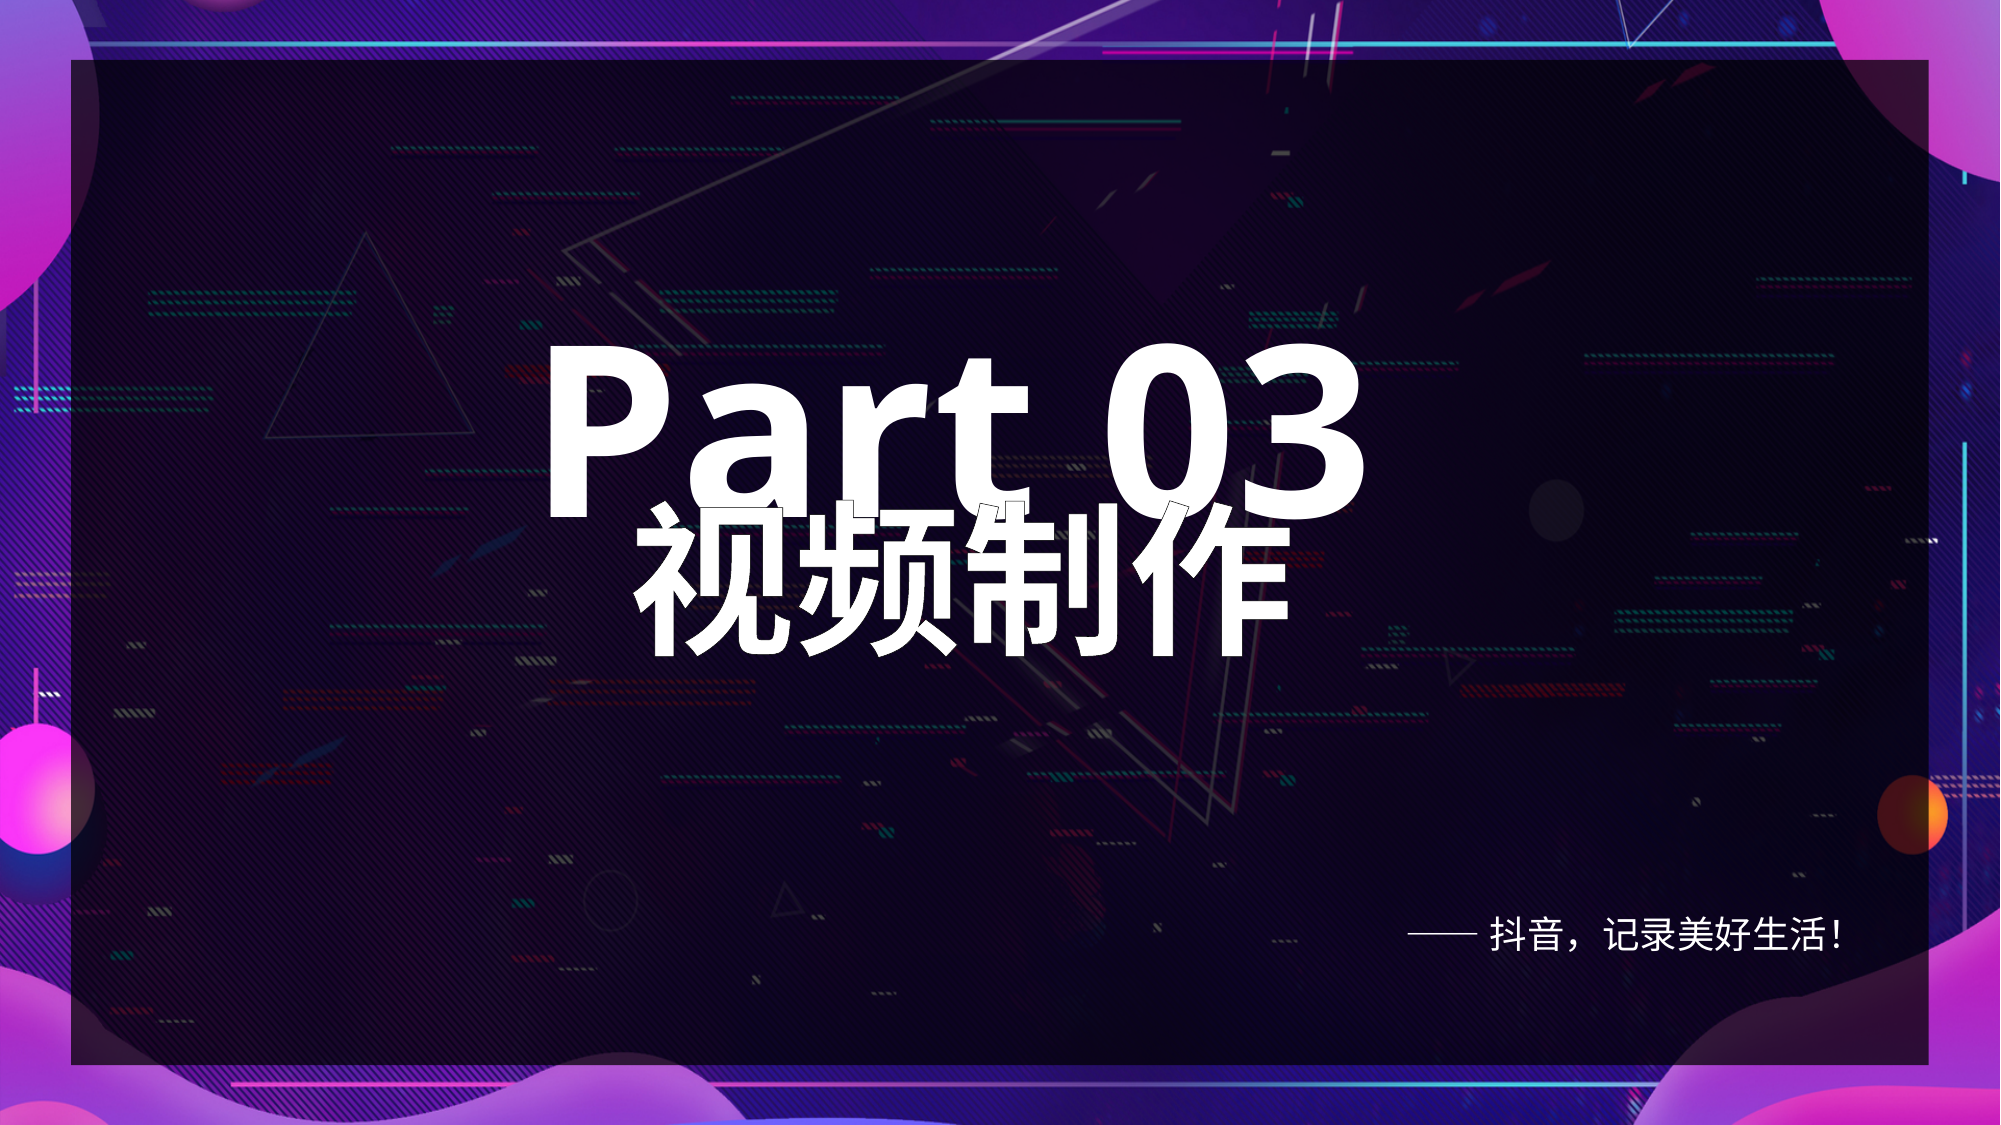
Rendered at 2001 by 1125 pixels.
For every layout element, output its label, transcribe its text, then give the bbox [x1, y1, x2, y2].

picture [0, 0, 2000, 1125]
text_box 视频制作 [532, 467, 1390, 683]
text_box Part 03 [514, 270, 1389, 573]
text_box ——抖音，记录美好生活！ [1390, 903, 1880, 964]
